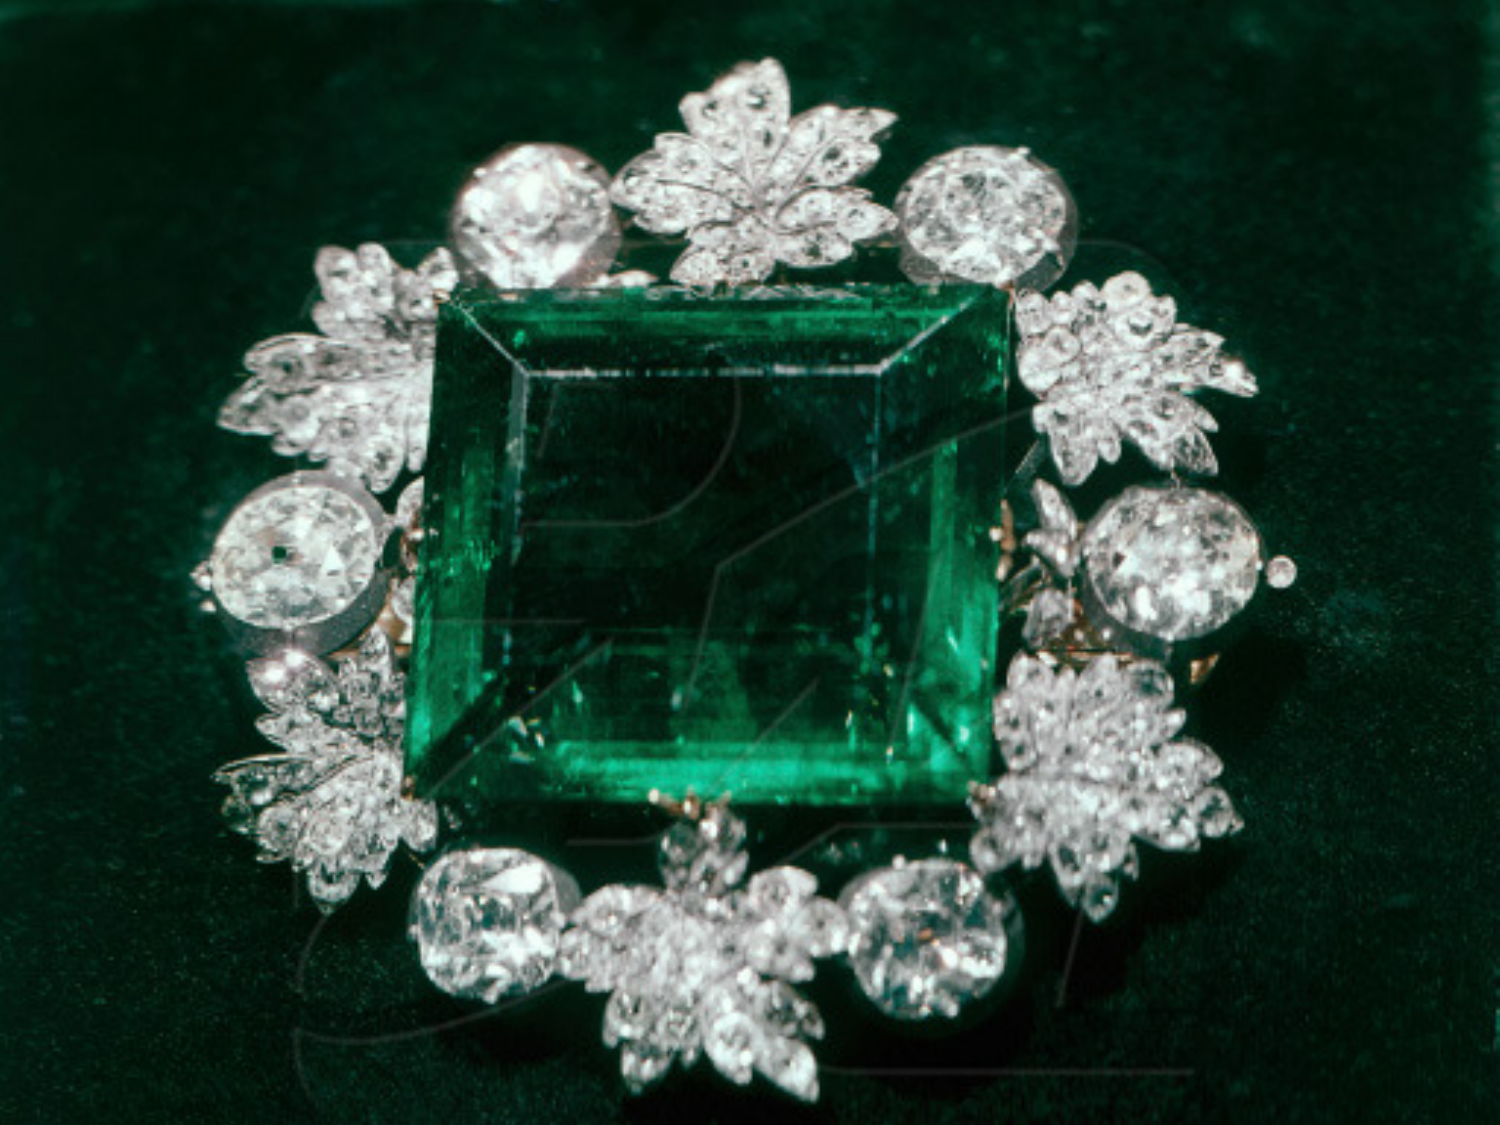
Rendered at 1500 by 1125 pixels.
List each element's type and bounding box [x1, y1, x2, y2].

list [0, 0, 1500, 1125]
